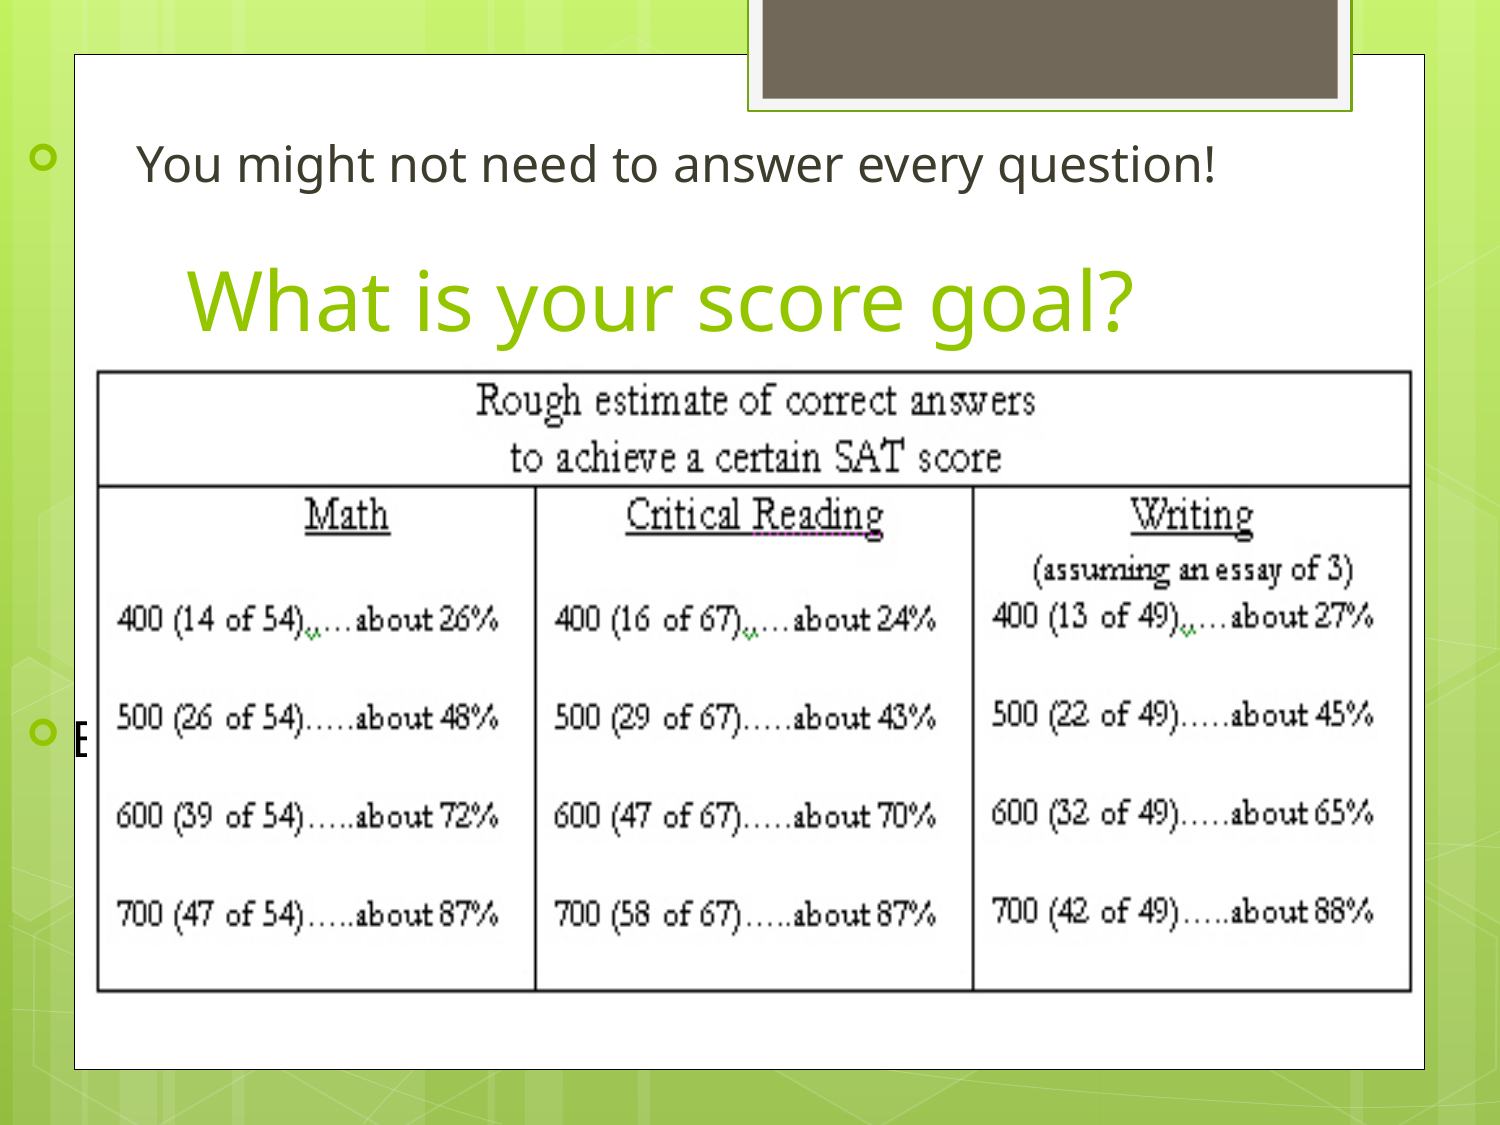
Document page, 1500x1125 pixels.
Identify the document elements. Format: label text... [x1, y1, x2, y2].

picture [87, 362, 1418, 1001]
list You might not need to answer every question! But make sure you don’t skip too many questions. [0, 125, 1500, 1088]
